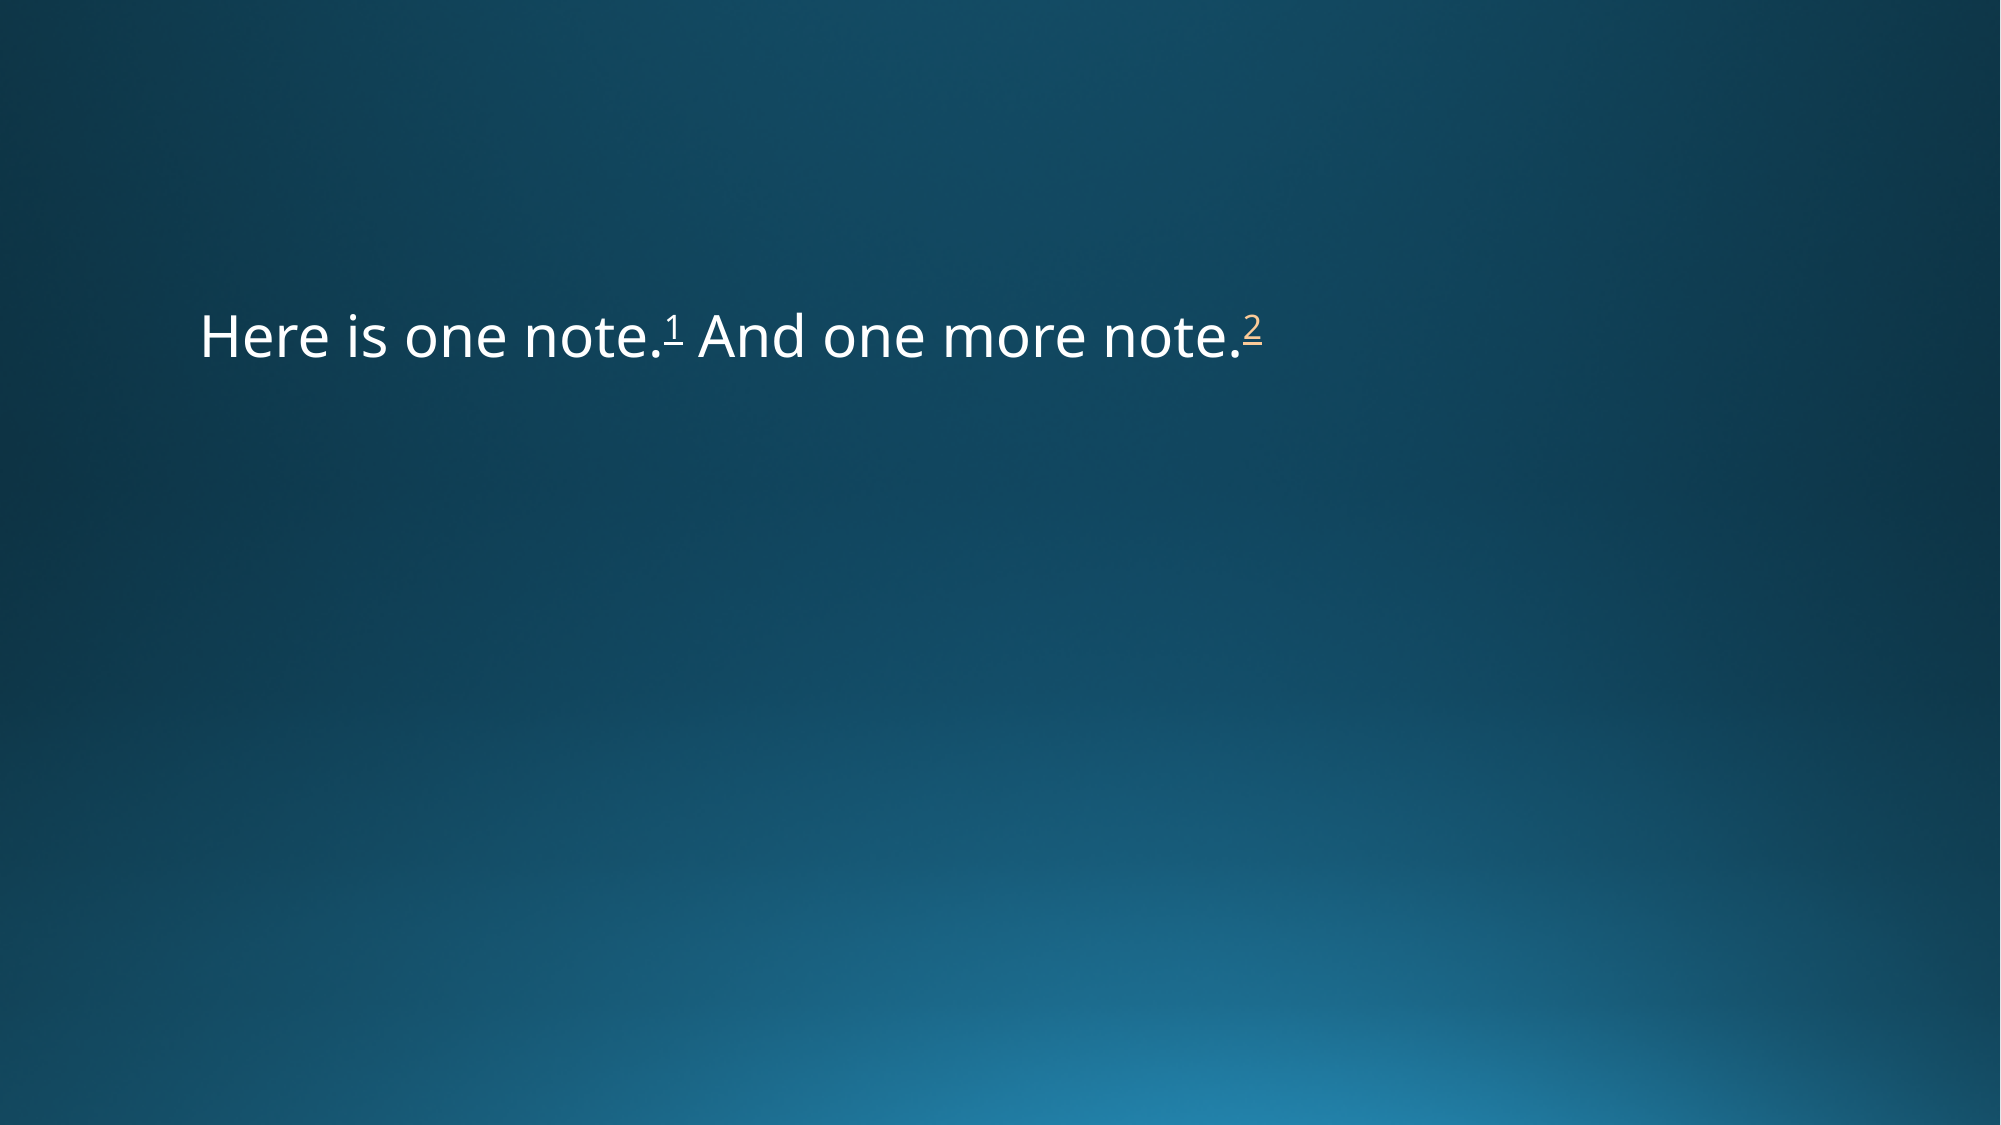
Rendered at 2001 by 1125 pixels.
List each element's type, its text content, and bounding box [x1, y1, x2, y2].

picture [0, 0, 2001, 1125]
list Here is one note.1 And one more note.2 [183, 299, 1863, 1014]
